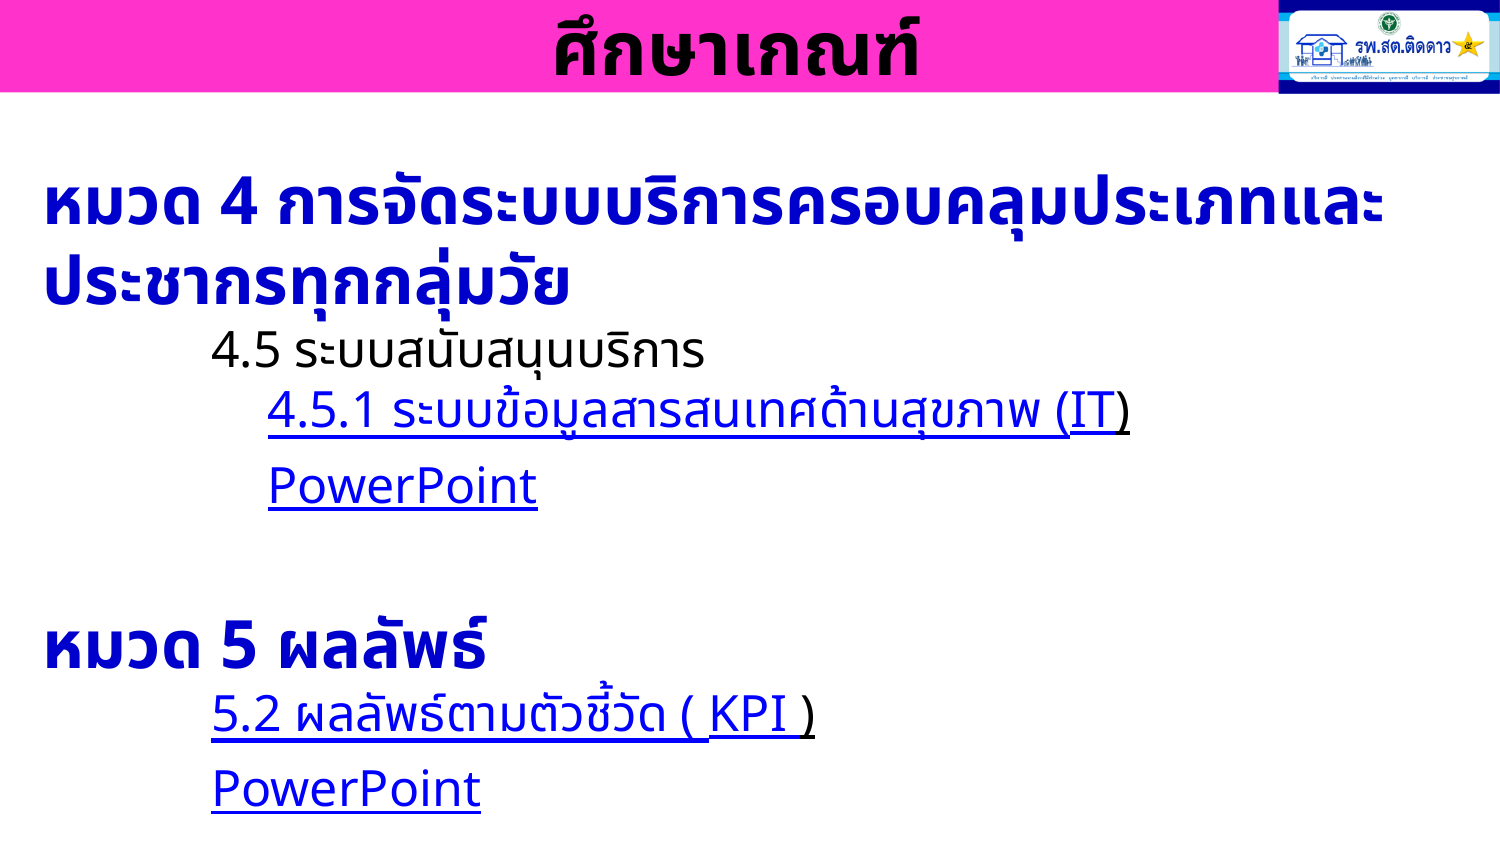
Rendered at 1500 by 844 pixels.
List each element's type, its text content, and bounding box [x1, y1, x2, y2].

text_box [0, 0, 195, 93]
picture [1278, 0, 1500, 94]
text_box หมวด 4 การจัดระบบบริการครอบคลุมประเภทและประชากรทุกกลุ่มวัย 4.5 ระบบสนับสนุนบริการ 4.5.1 ระบบข้อมูลสารสนเทศด้านสุขภาพ (IT) PowerPoint หมวด 5 ผลลัพธ์ 5.2 ผลลัพธ์ตามตัวชี้วัด ( KPI ) PowerPoint [31, 152, 1469, 831]
text_box ศึกษาเกณฑ์ [195, 0, 1276, 97]
